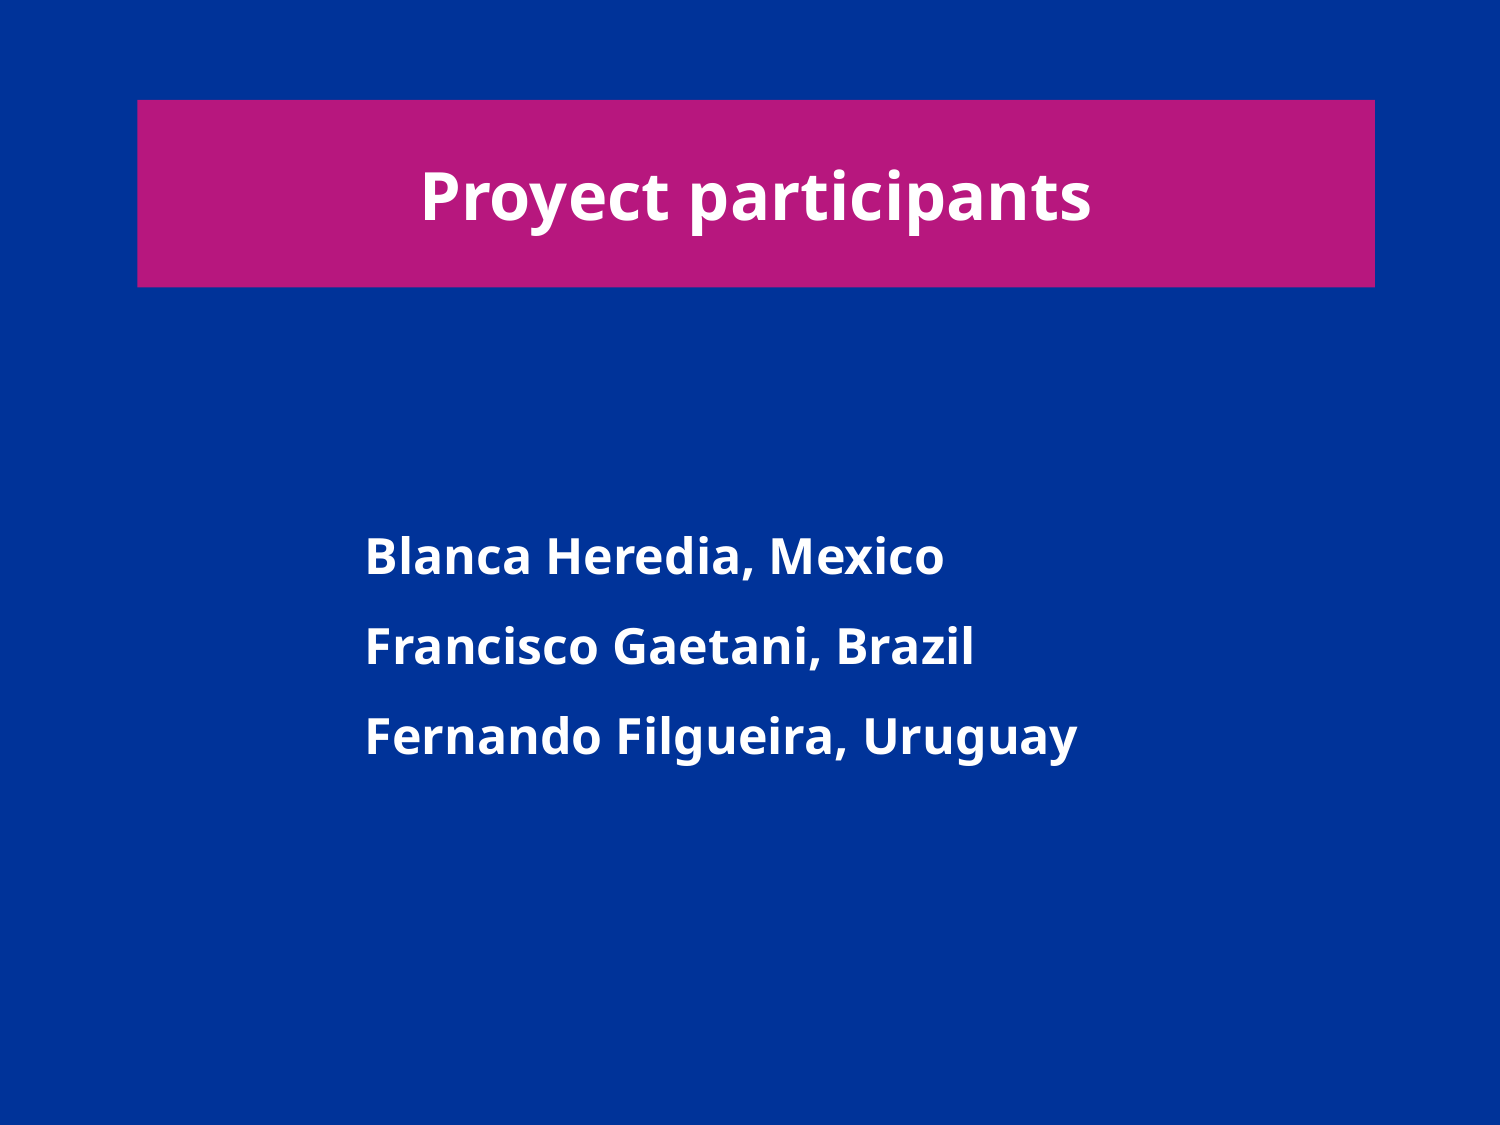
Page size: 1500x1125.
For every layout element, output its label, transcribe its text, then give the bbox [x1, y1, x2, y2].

title Proyect participants [137, 99, 1376, 288]
text_box Blanca Heredia, Mexico Francisco Gaetani, Brazil Fernando Filgueira, Uruguay [350, 487, 1300, 773]
